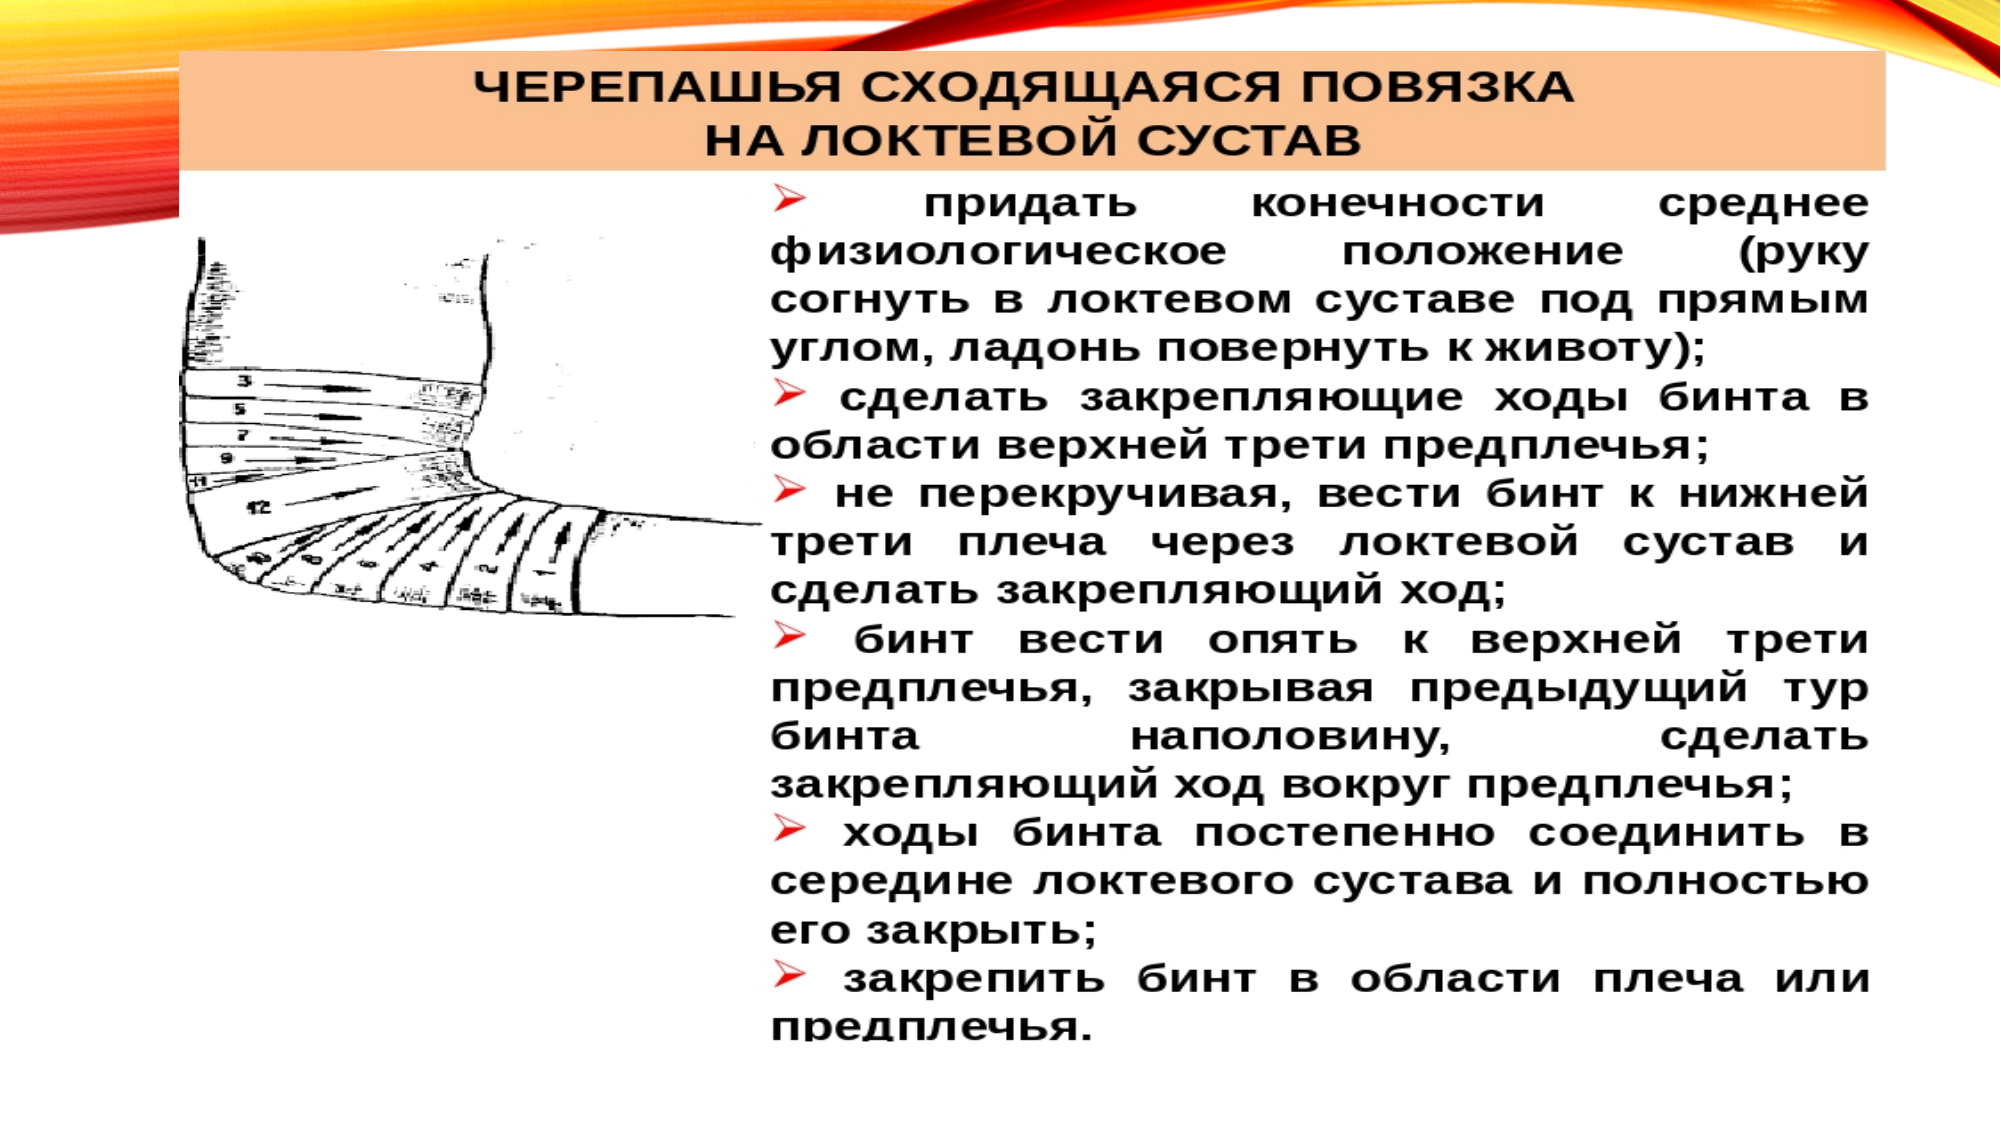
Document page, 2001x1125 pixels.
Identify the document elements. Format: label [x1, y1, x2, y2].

picture [0, 0, 2000, 237]
list [179, 51, 1888, 1043]
